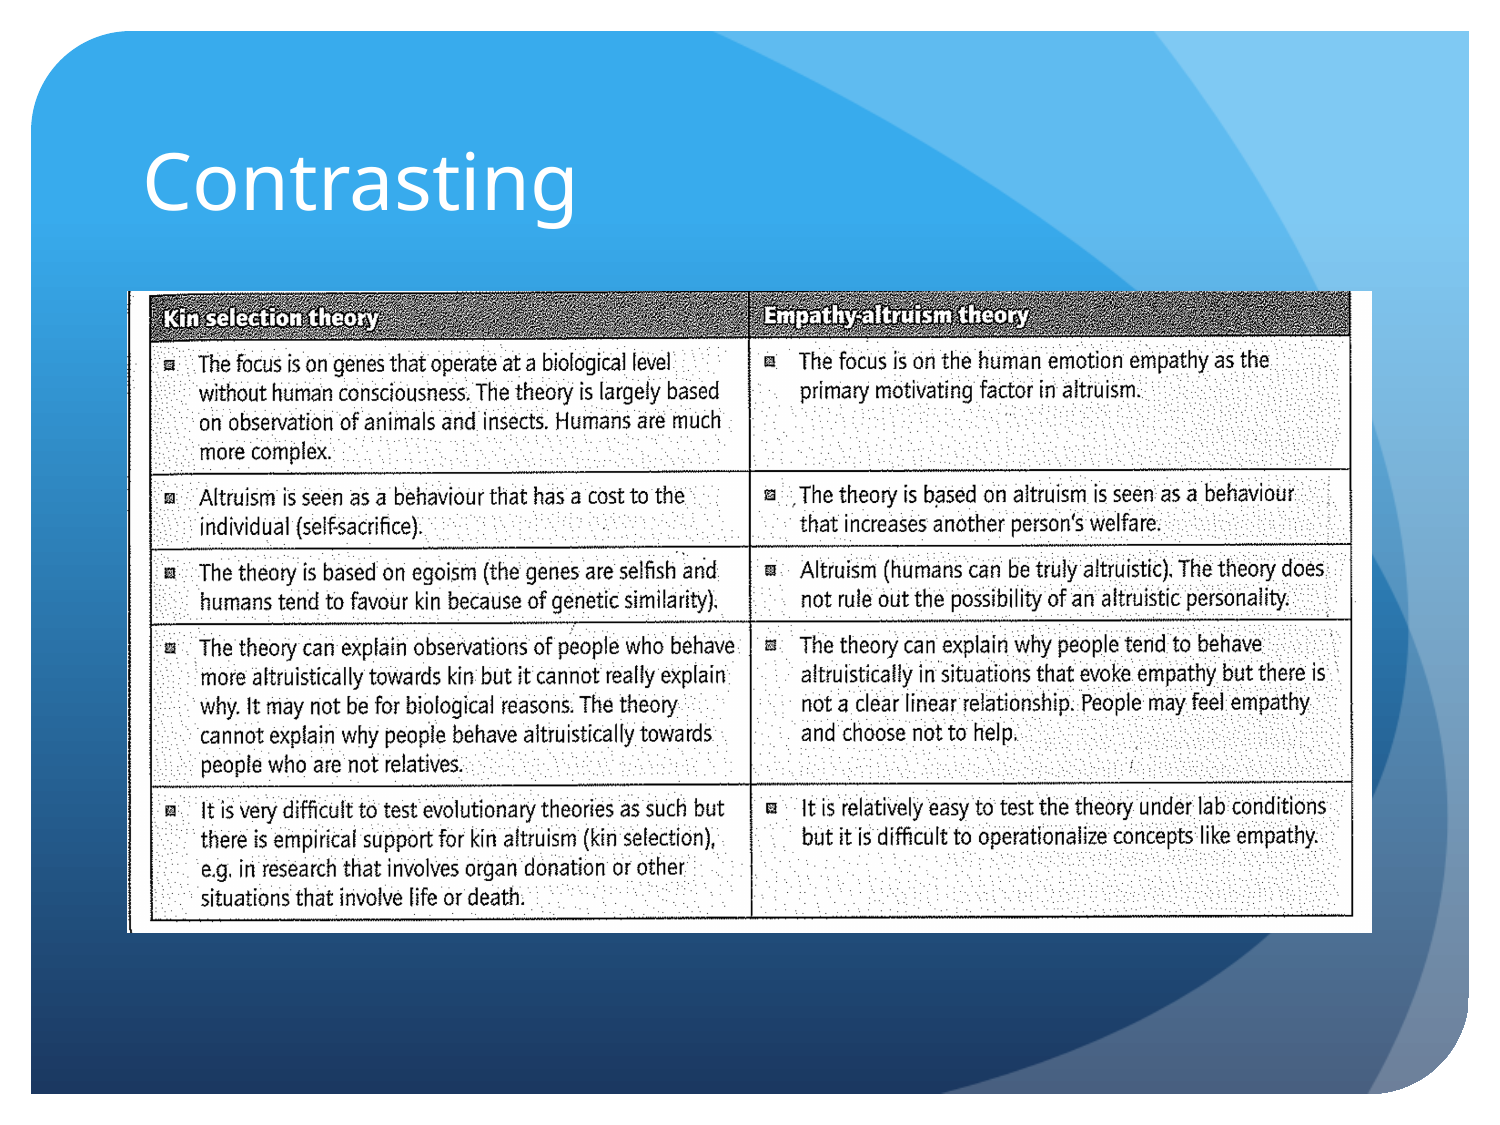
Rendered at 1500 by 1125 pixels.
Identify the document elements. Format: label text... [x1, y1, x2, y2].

title Contrasting [127, 62, 1372, 233]
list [127, 233, 1373, 991]
picture [24, 30, 1473, 1094]
